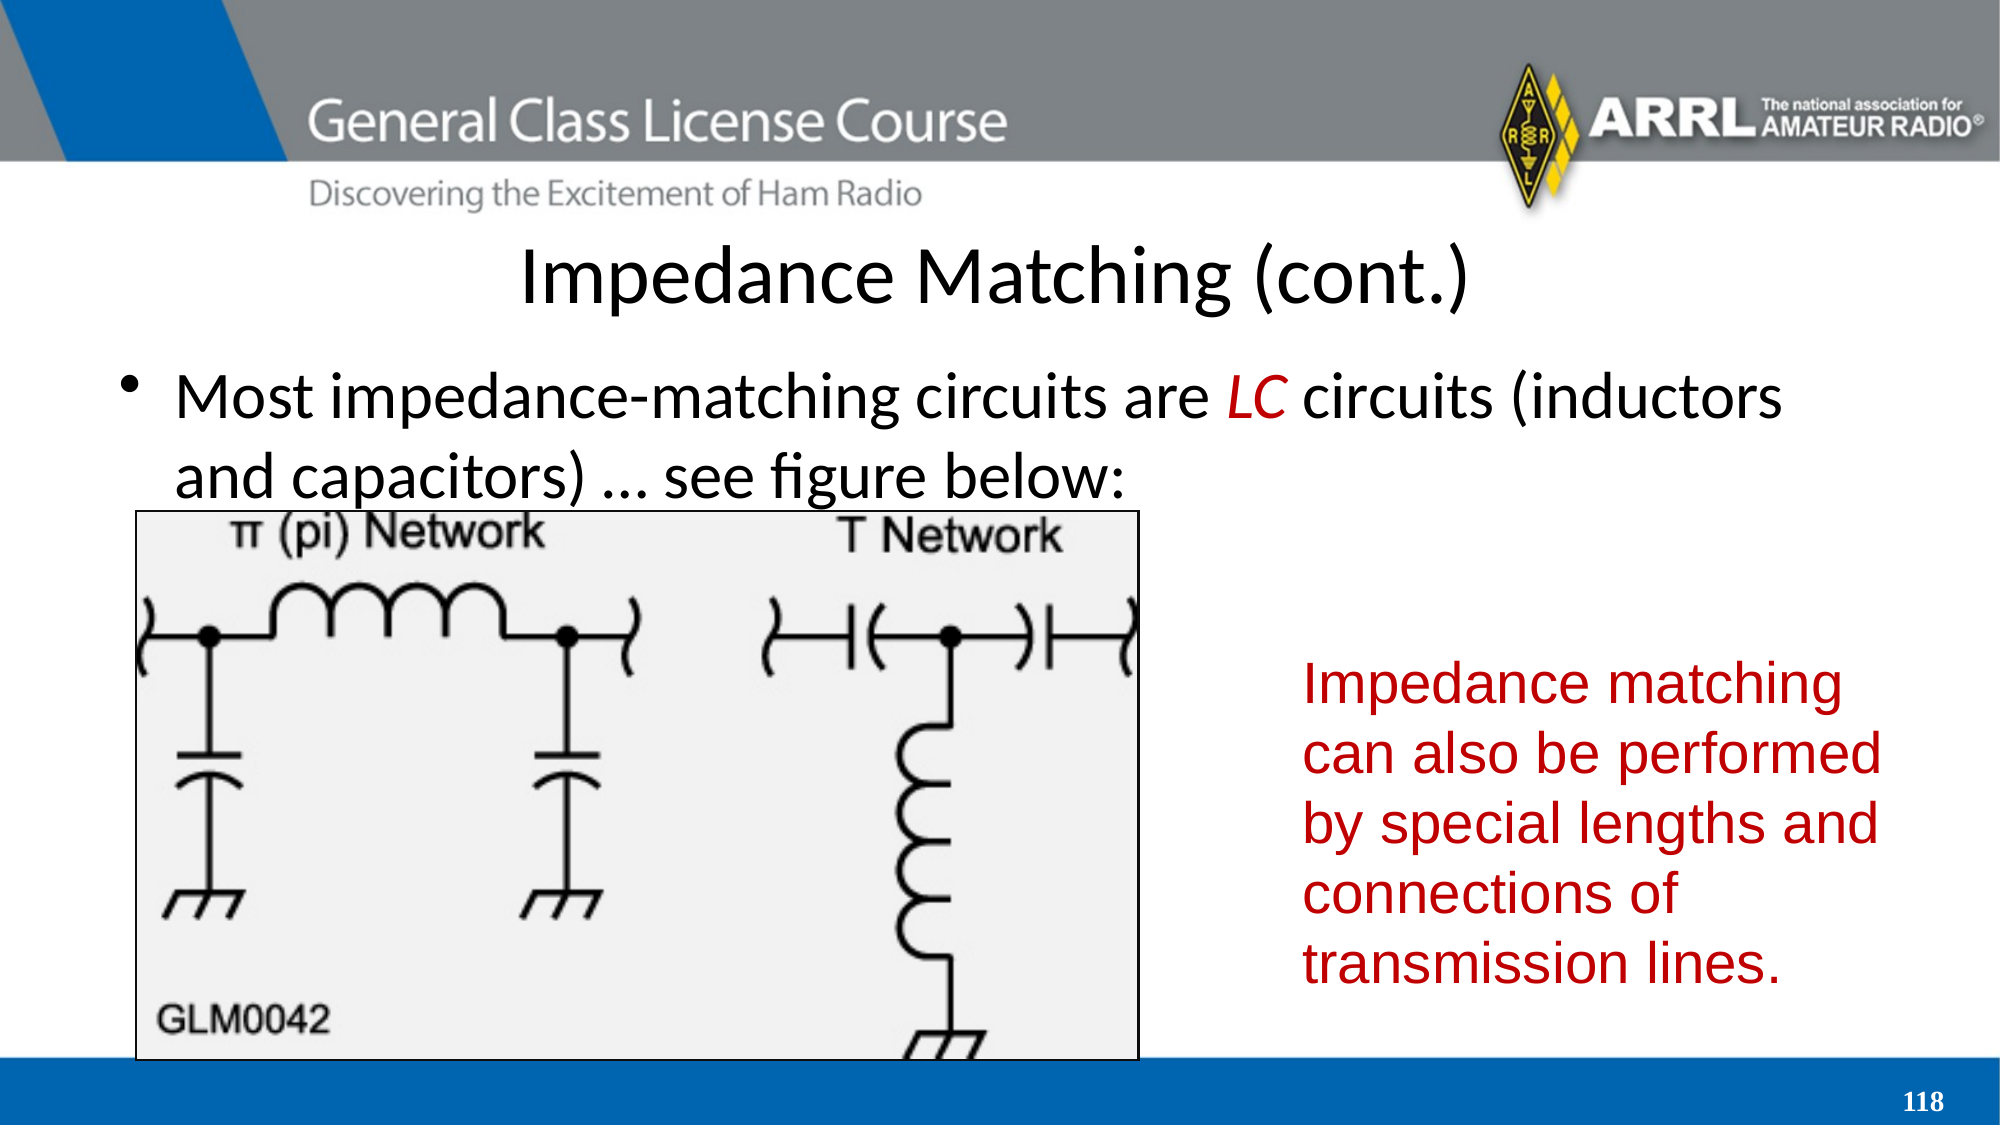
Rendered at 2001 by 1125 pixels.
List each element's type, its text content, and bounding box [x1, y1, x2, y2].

list Most impedance-matching circuits are LC circuits (inductors and capacitors) … see figure below: [103, 344, 1904, 513]
title Impedance Matching (cont.) [96, 212, 1897, 356]
picture [0, 0, 2001, 1125]
text_box Impedance matching can also be performed by special lengths and connections of transmission lines. [1287, 637, 1963, 1003]
